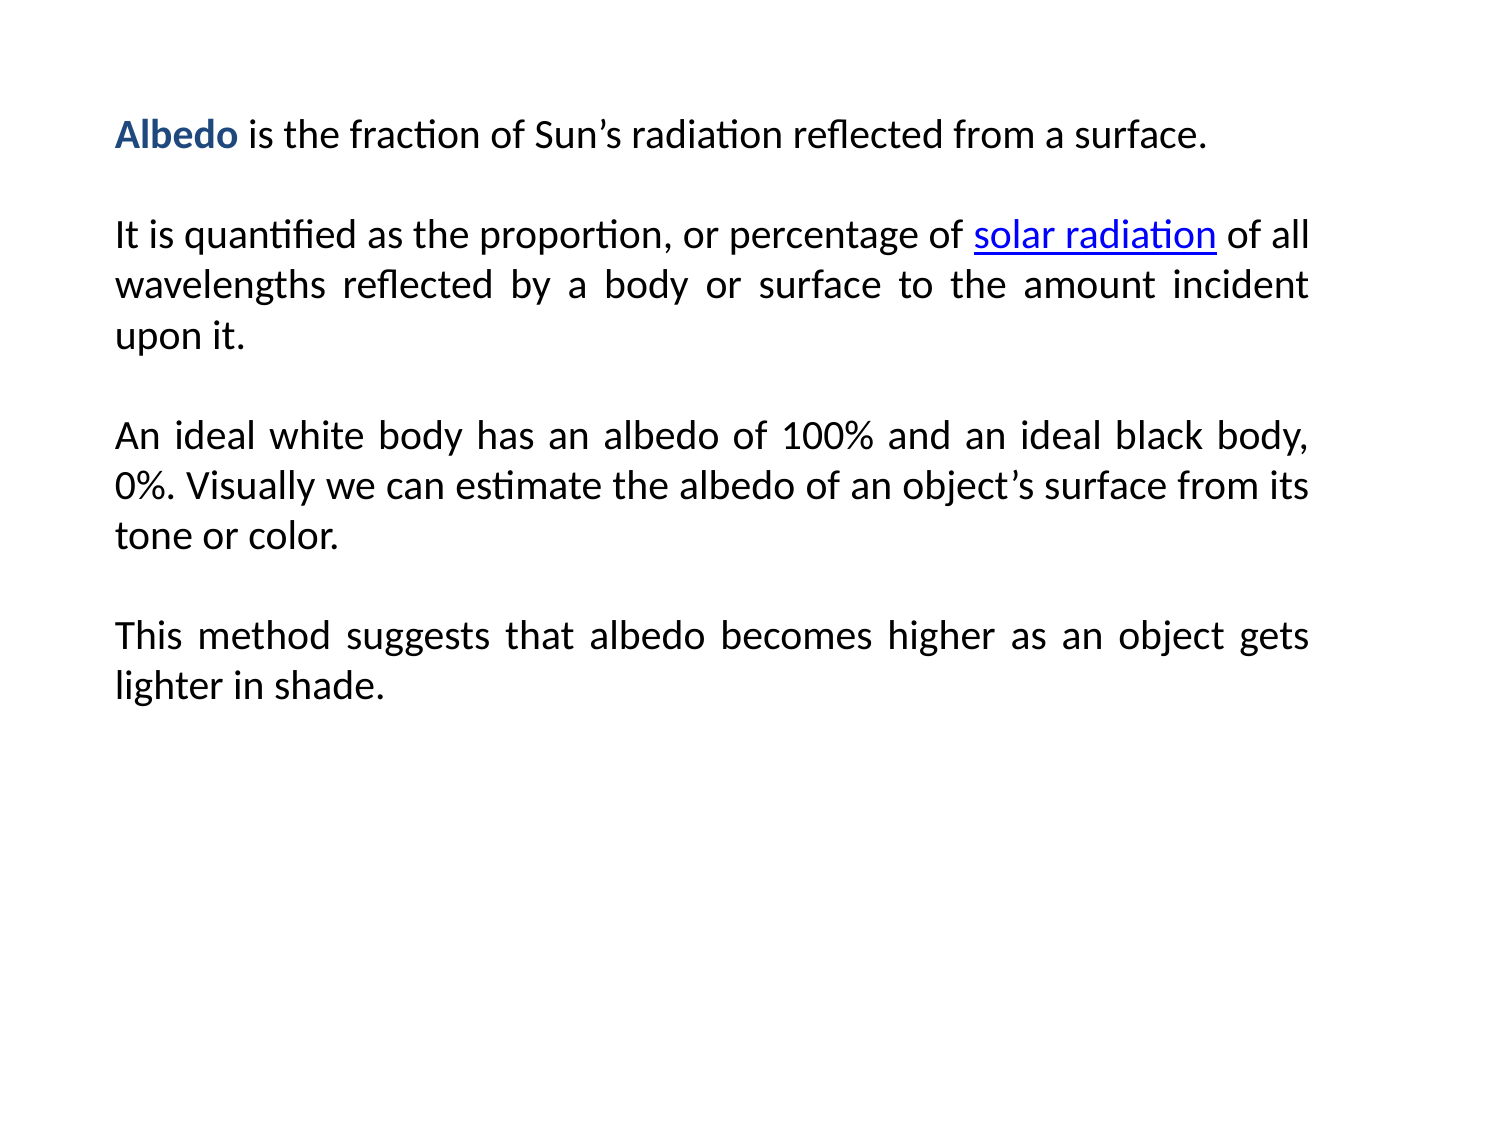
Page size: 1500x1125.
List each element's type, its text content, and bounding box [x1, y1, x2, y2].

text_box Albedo is the fraction of Sun’s radiation reflected from a surface. It is quantified as the proportion, or percentage of solar radiation of all wavelengths reflected by a body or surface to the amount incident upon it. An ideal white body has an albedo of 100% and an ideal black body, 0%. Visually we can estimate the albedo of an object’s surface from its tone or color. This method suggests that albedo becomes higher as an object gets lighter in shade. [99, 99, 1325, 715]
